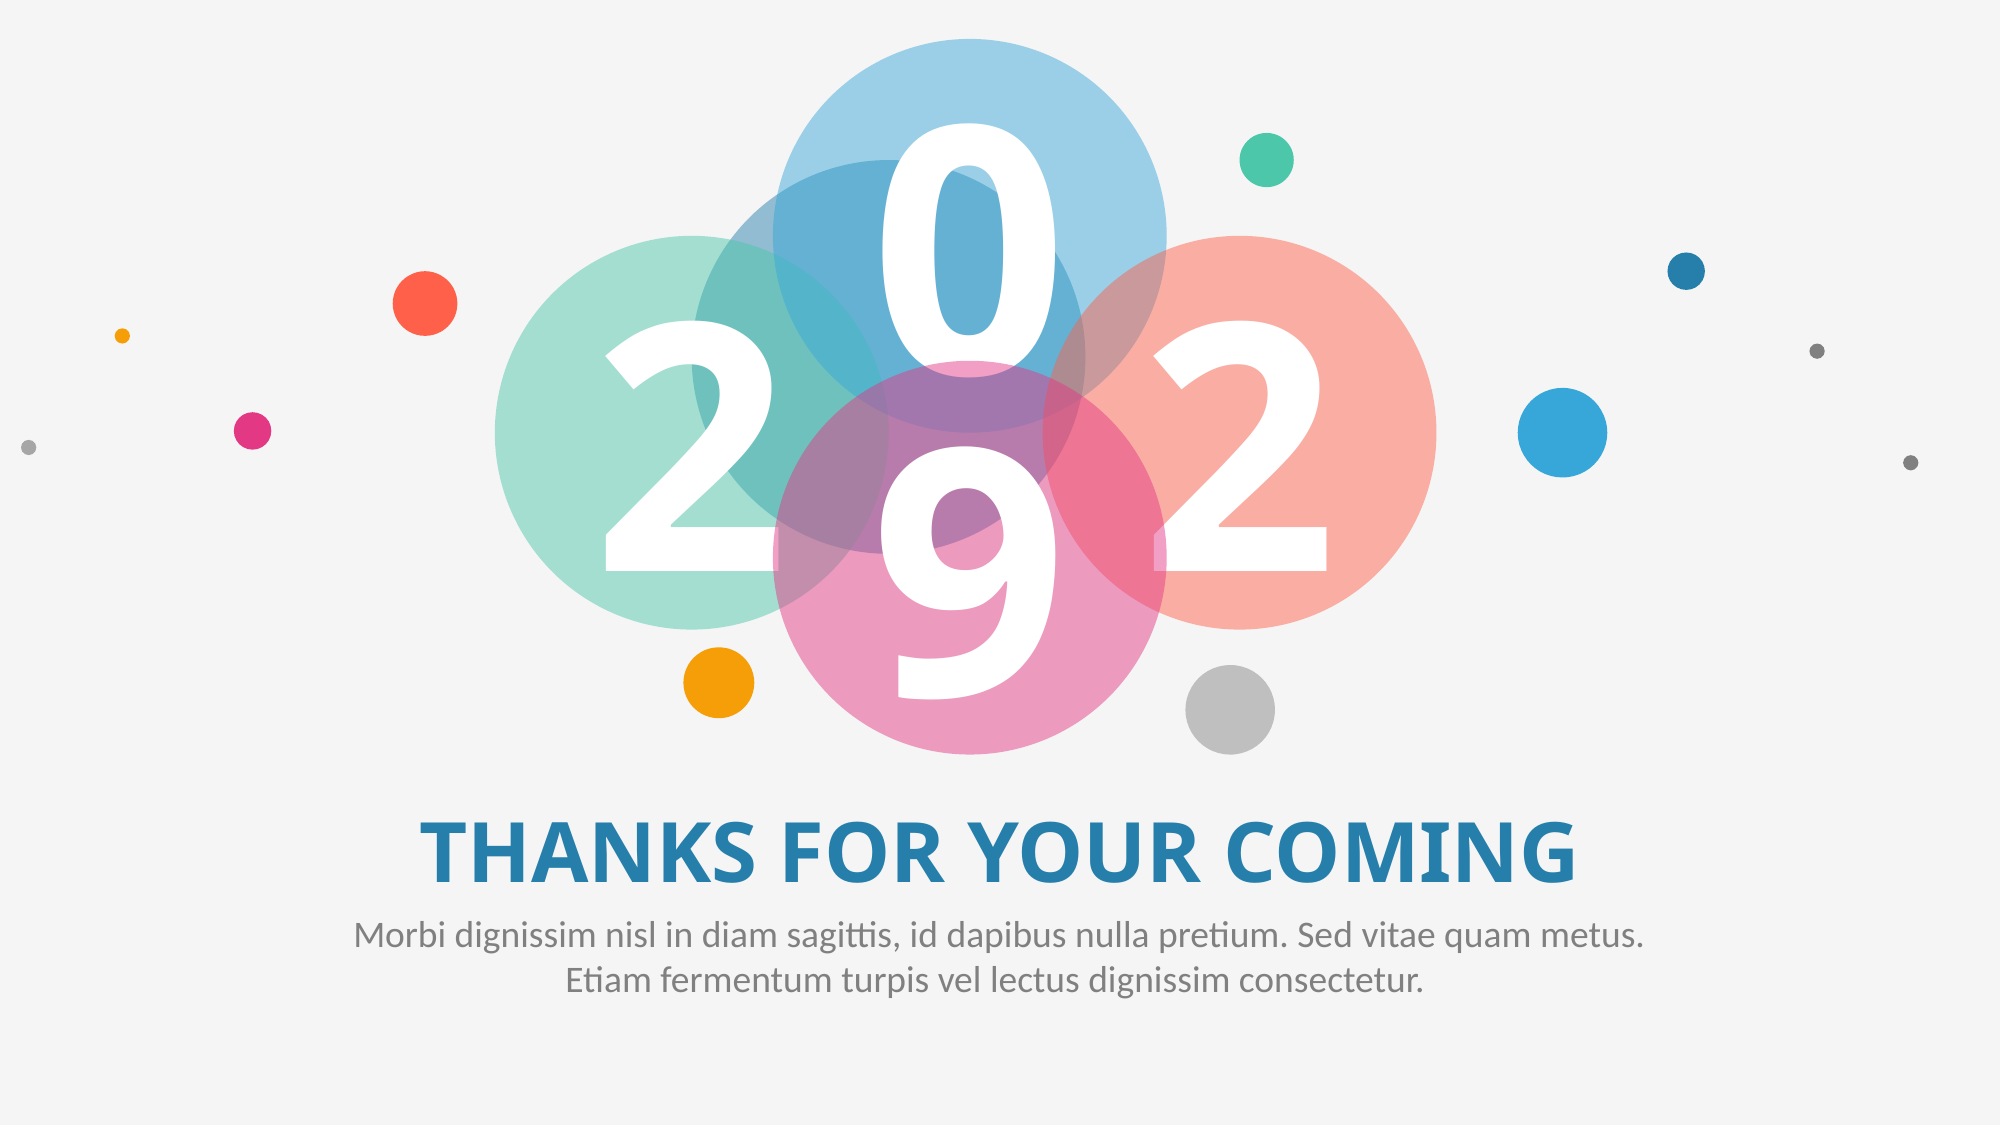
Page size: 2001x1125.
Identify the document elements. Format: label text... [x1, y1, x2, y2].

text_box Morbi dignissim nisl in diam sagittis, id dapibus nulla pretium. Sed vitae quam metus. Etiam fermentum turpis vel lectus dignissim consectetur. [294, 902, 1705, 1007]
text_box 0 [771, 37, 1168, 397]
text_box [682, 646, 756, 720]
text_box [730, 194, 776, 251]
text_box [1516, 386, 1609, 479]
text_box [1809, 343, 1919, 471]
text_box 2 [493, 234, 853, 631]
text_box [1238, 131, 1295, 189]
text_box [391, 270, 459, 337]
text_box [232, 411, 273, 451]
text_box 2 [1049, 234, 1438, 631]
text_box [1184, 663, 1277, 756]
text_box [19, 438, 38, 457]
text_box THANKS FOR YOUR COMING [406, 793, 1594, 902]
text_box [113, 327, 132, 345]
text_box 9 [771, 359, 1168, 756]
text_box [1666, 251, 1706, 291]
